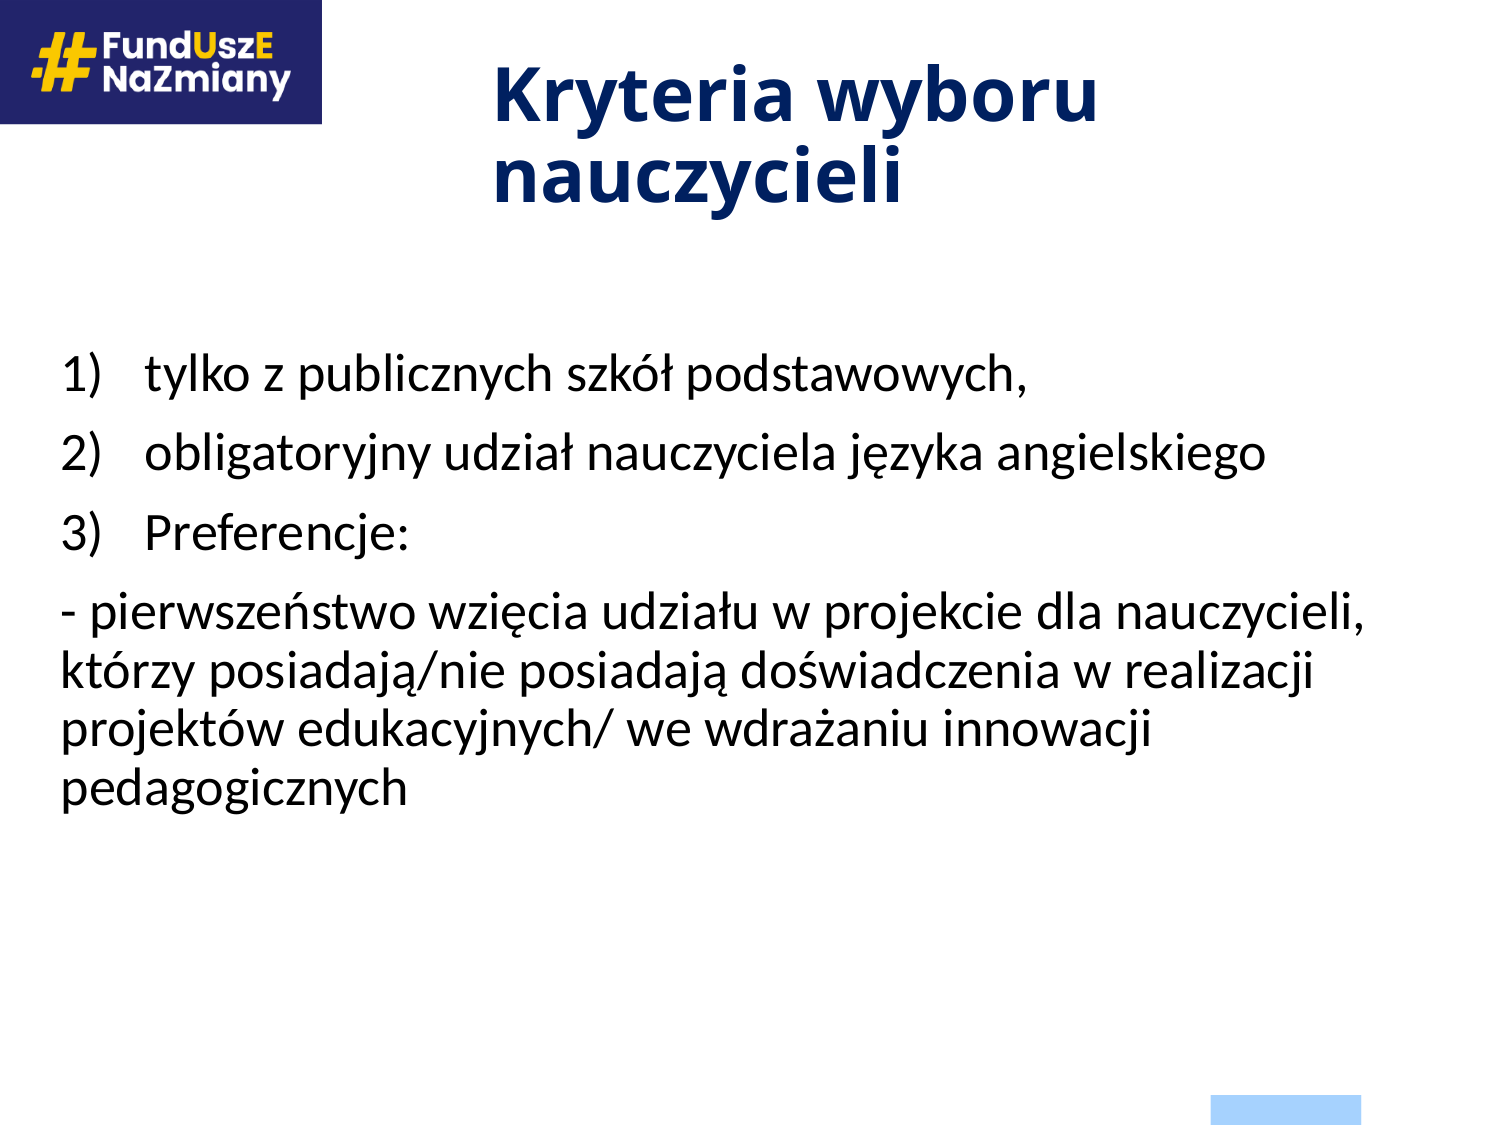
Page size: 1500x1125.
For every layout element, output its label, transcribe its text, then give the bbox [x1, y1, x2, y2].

list tylko z publicznych szkół podstawowych, obligatoryjny udział nauczyciela języka angielskiego Preferencje: - pierwszeństwo wzięcia udziału w projekcie dla nauczycieli, którzy posiadają/nie posiadają doświadczenia w realizacji projektów edukacyjnych/ we wdrażaniu innowacji pedagogicznych [45, 337, 1397, 922]
picture [0, 0, 1500, 1125]
title Kryteria wyboru nauczycieli [476, 48, 1358, 228]
